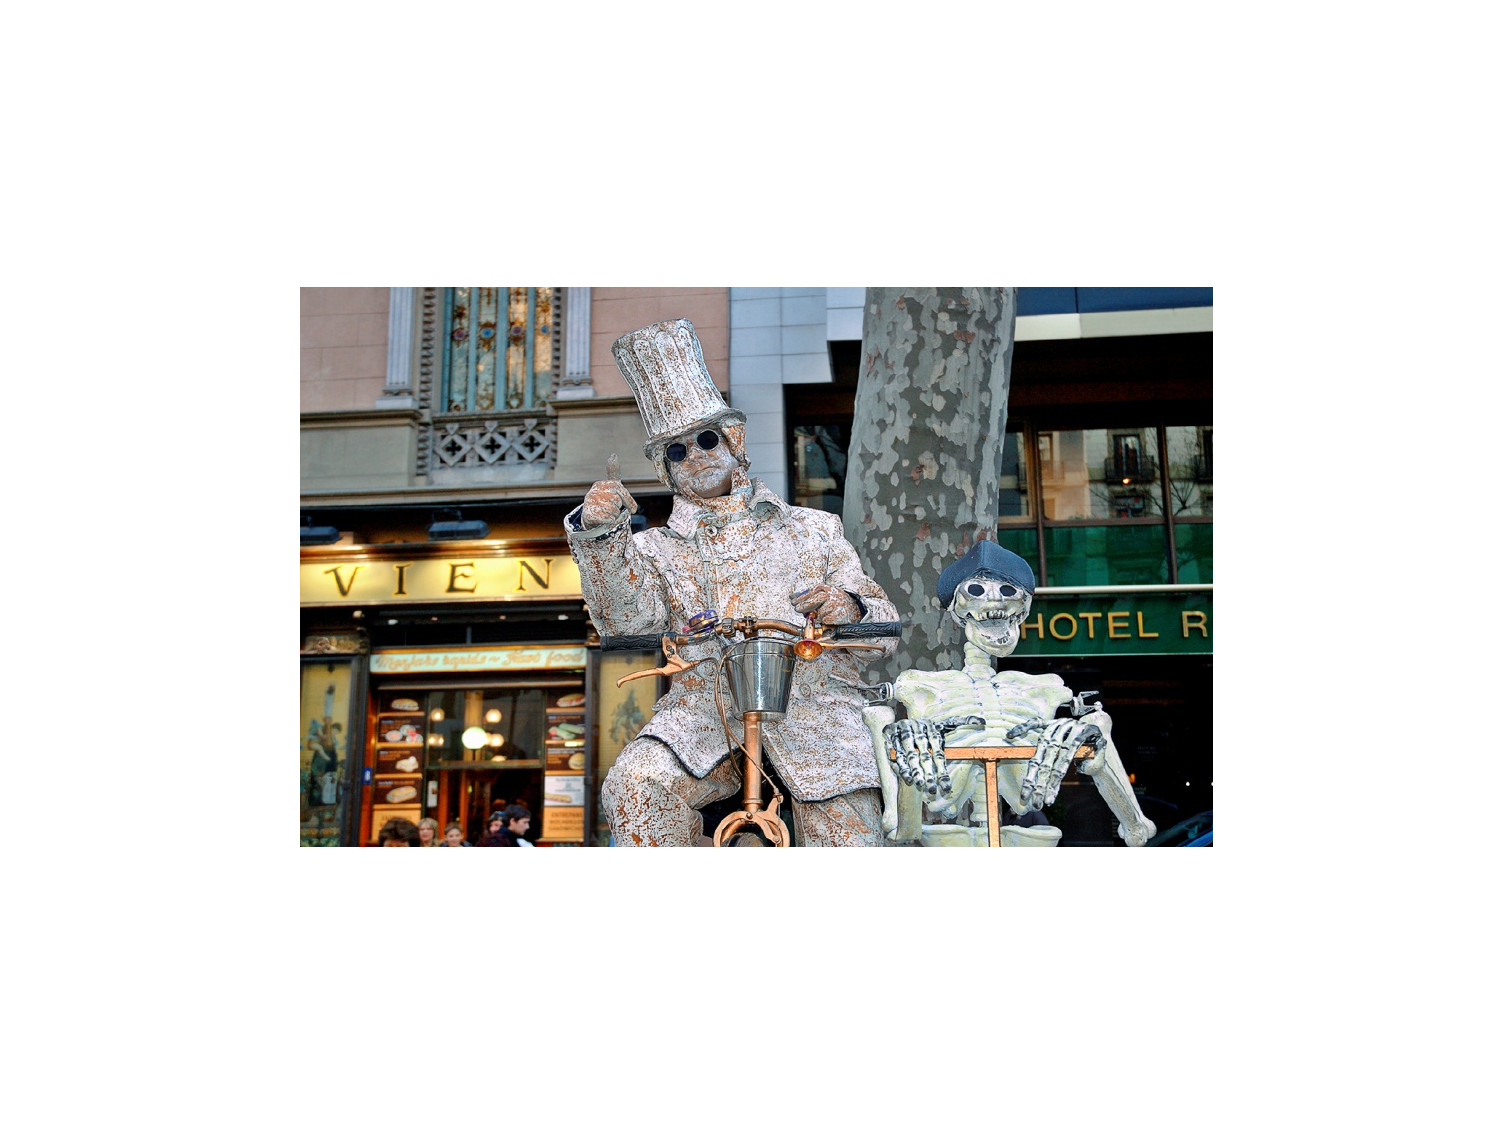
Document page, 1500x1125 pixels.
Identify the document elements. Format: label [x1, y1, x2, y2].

list [299, 287, 1213, 847]
